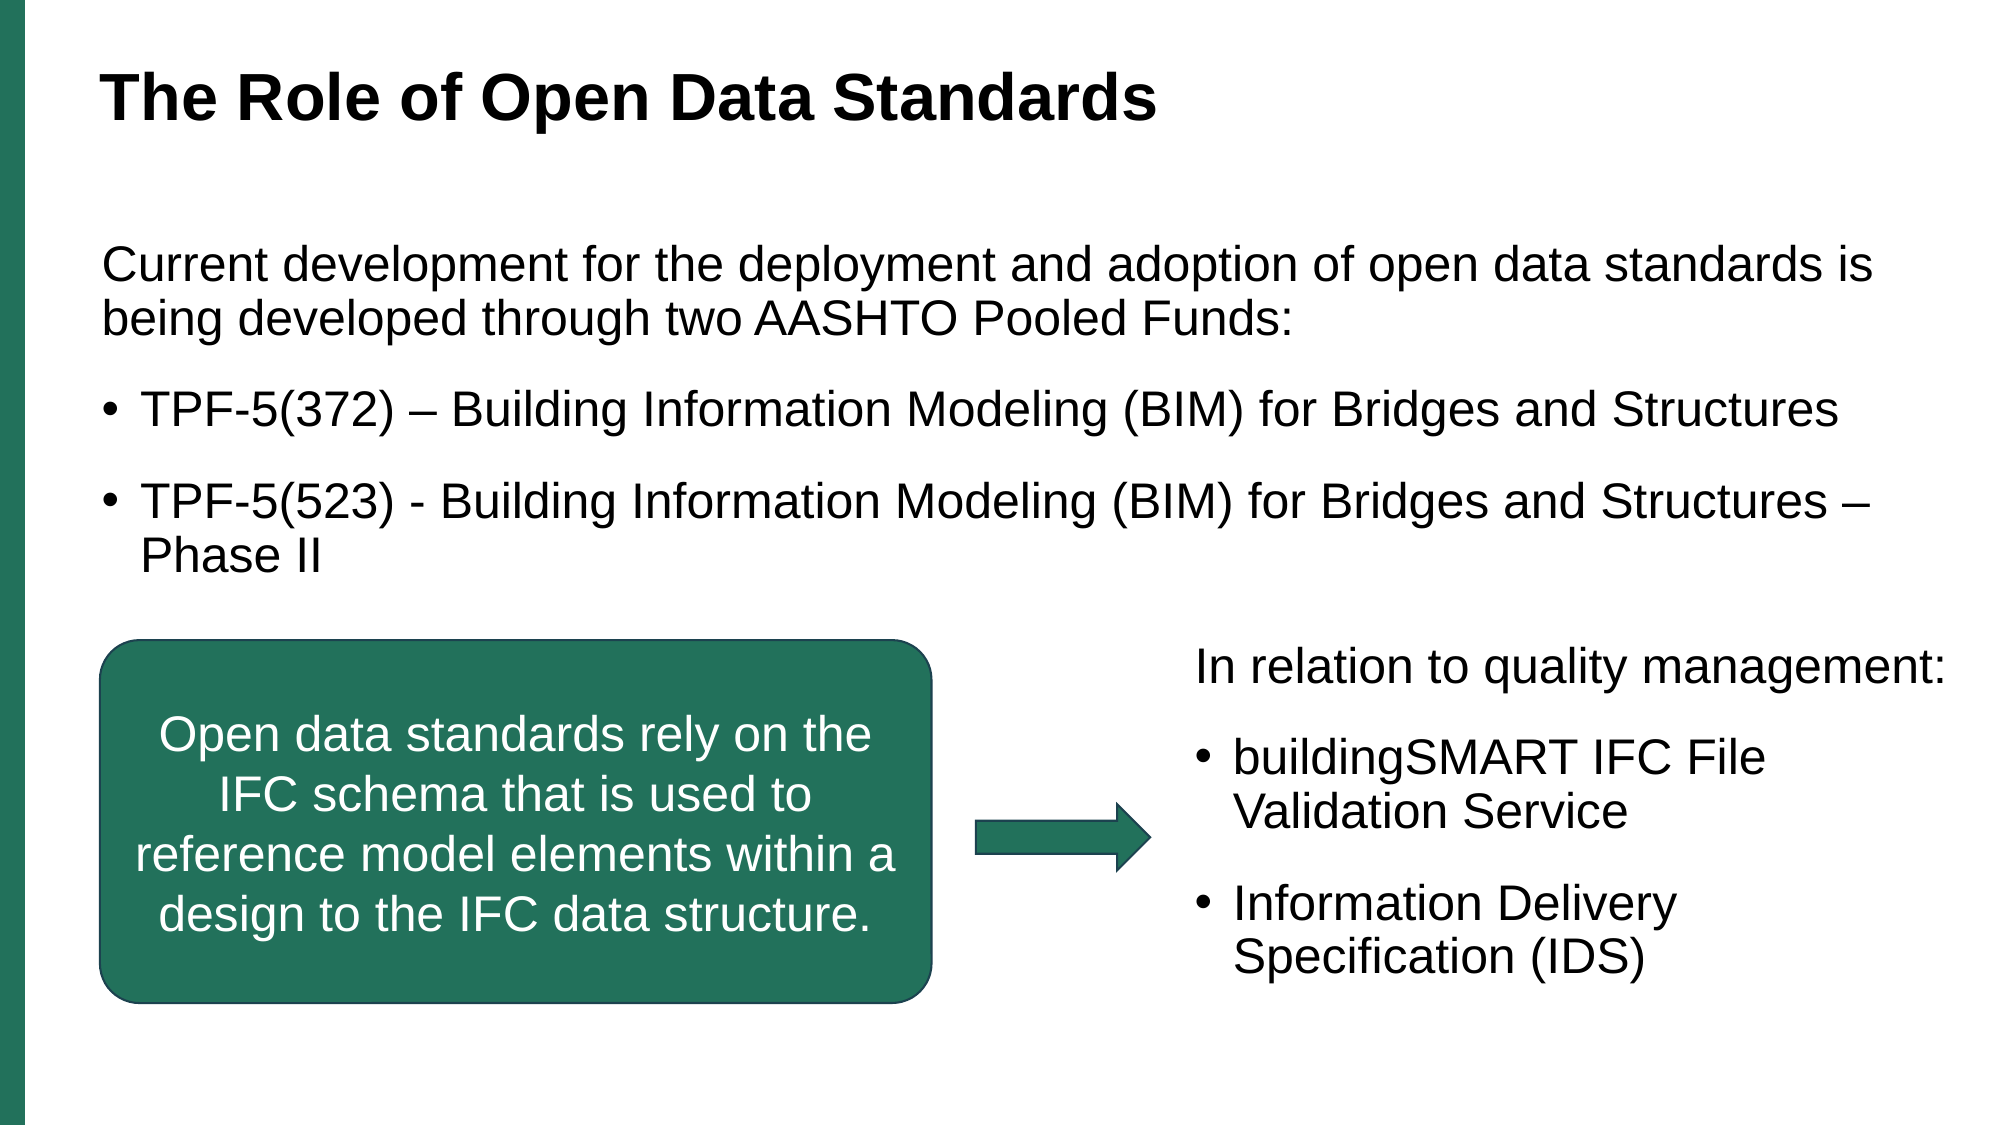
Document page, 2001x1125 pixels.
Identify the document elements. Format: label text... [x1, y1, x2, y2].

text_box In relation to quality management: buildingSMART IFC File Validation Service Information Delivery Specification (IDS) [1194, 639, 1968, 1101]
text_box Open data standards rely on the IFC schema that is used to reference model elements within a design to the IFC data structure. [98, 639, 933, 1005]
title The Role of Open Data Standards [99, 62, 1900, 200]
list Current development for the deployment and adoption of open data standards is being developed through two AASHTO Pooled Funds: TPF-5(372) – Building Information Modeling (BIM) for Bridges and Structures TPF-5(523) - Building Information Modeling (BIM) for Bridges and Structures – Phase II [101, 238, 1902, 563]
text_box [974, 801, 1152, 873]
